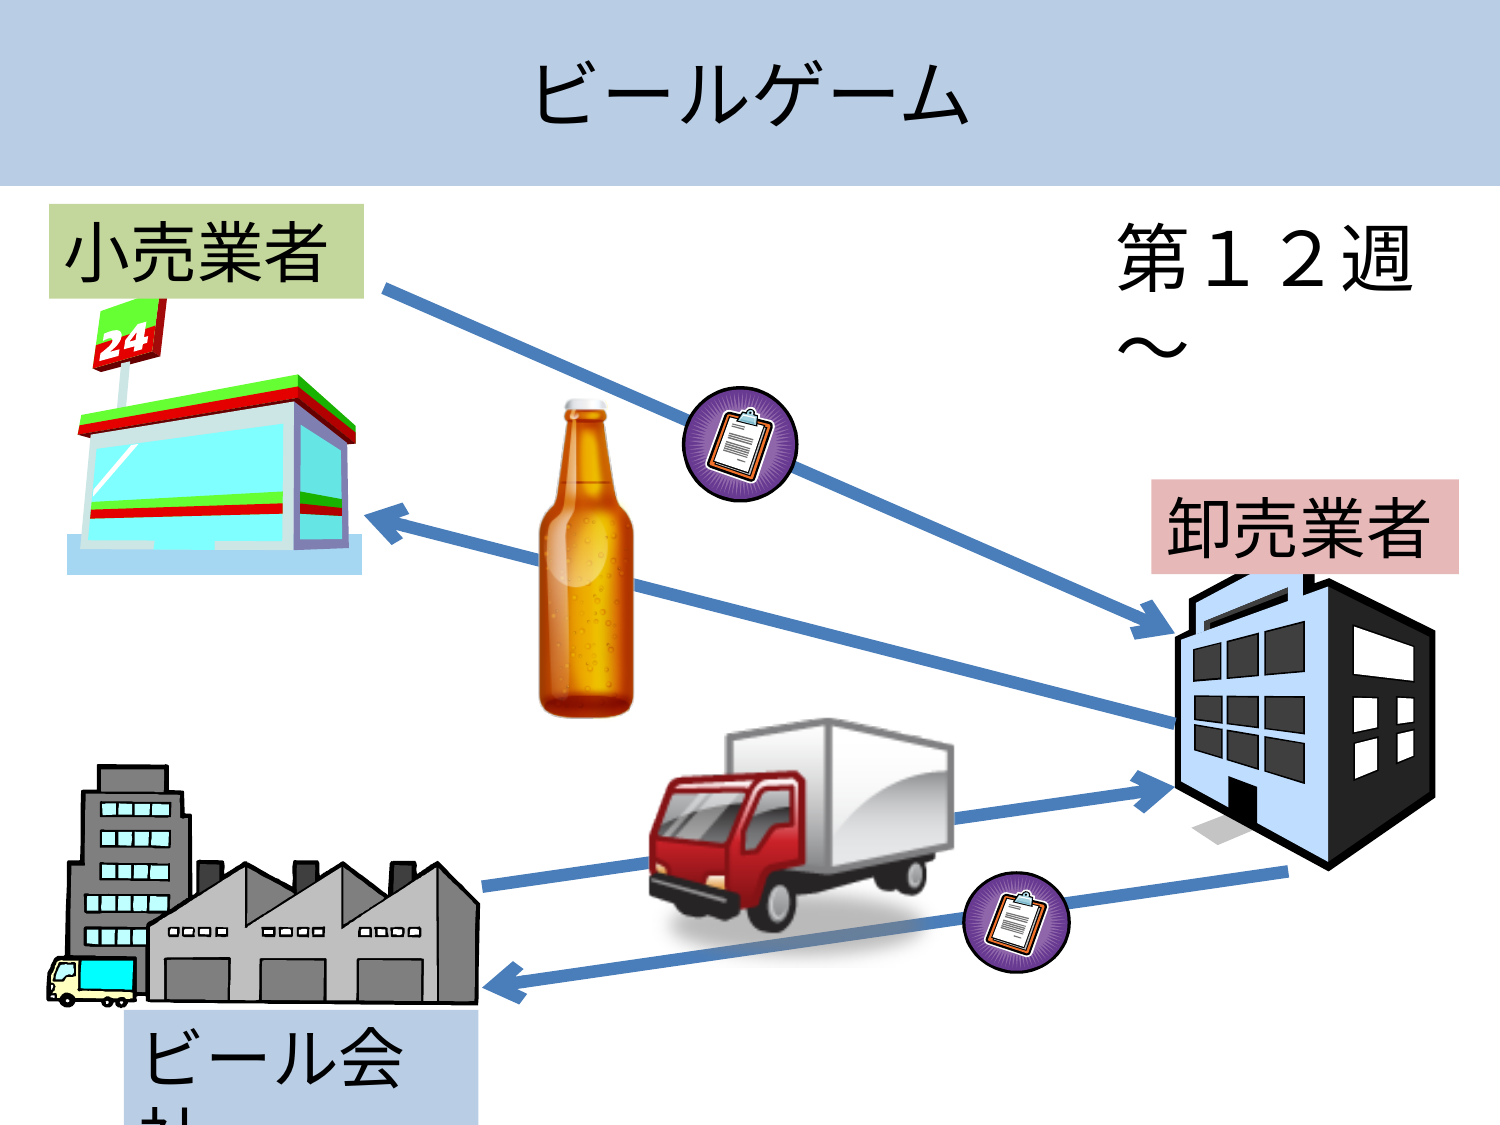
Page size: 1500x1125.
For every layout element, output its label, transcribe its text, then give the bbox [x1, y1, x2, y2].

text_box 卸売業者 [1180, 479, 1459, 575]
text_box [481, 870, 1289, 988]
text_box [363, 384, 1176, 736]
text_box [383, 287, 1176, 384]
text_box ビールゲーム [0, 0, 1500, 186]
picture [1176, 536, 1436, 872]
text_box 小売業者 [49, 203, 364, 299]
picture [45, 763, 483, 1011]
text_box ビール会社 [123, 1018, 479, 1125]
text_box 第１２週～ [1100, 203, 1483, 399]
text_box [481, 741, 1176, 968]
picture [64, 287, 364, 578]
